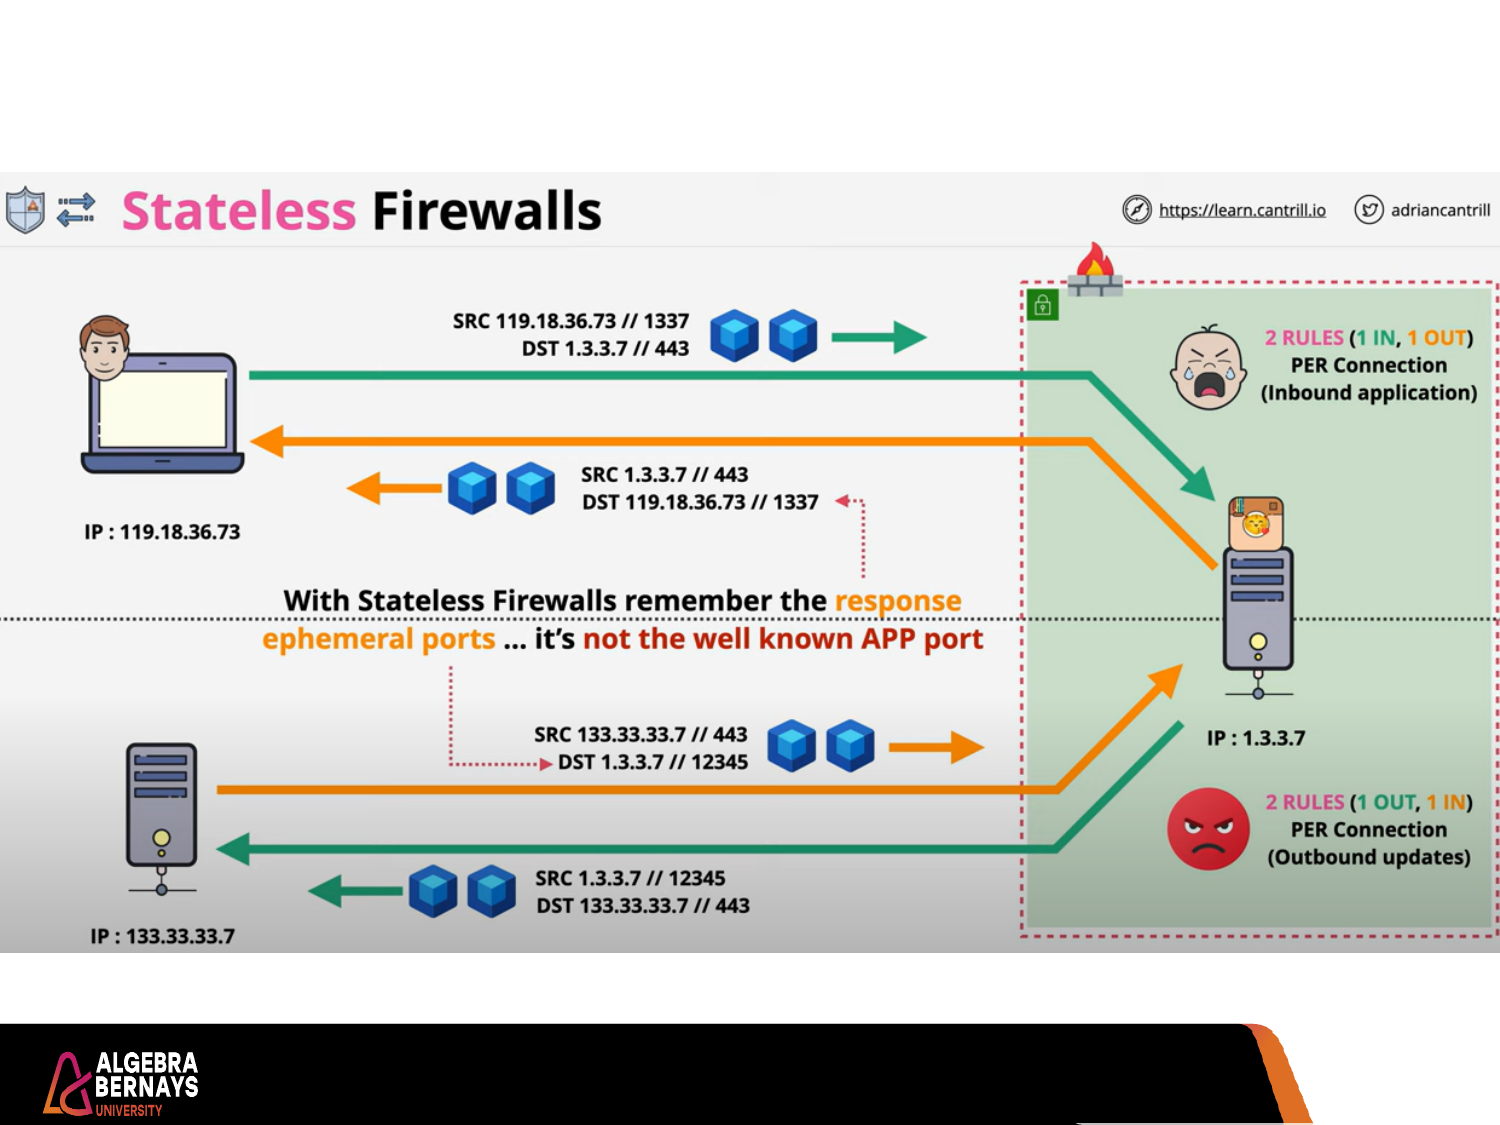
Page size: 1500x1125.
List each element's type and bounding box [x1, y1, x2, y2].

picture [0, 172, 1500, 953]
picture [0, 1023, 1468, 1125]
